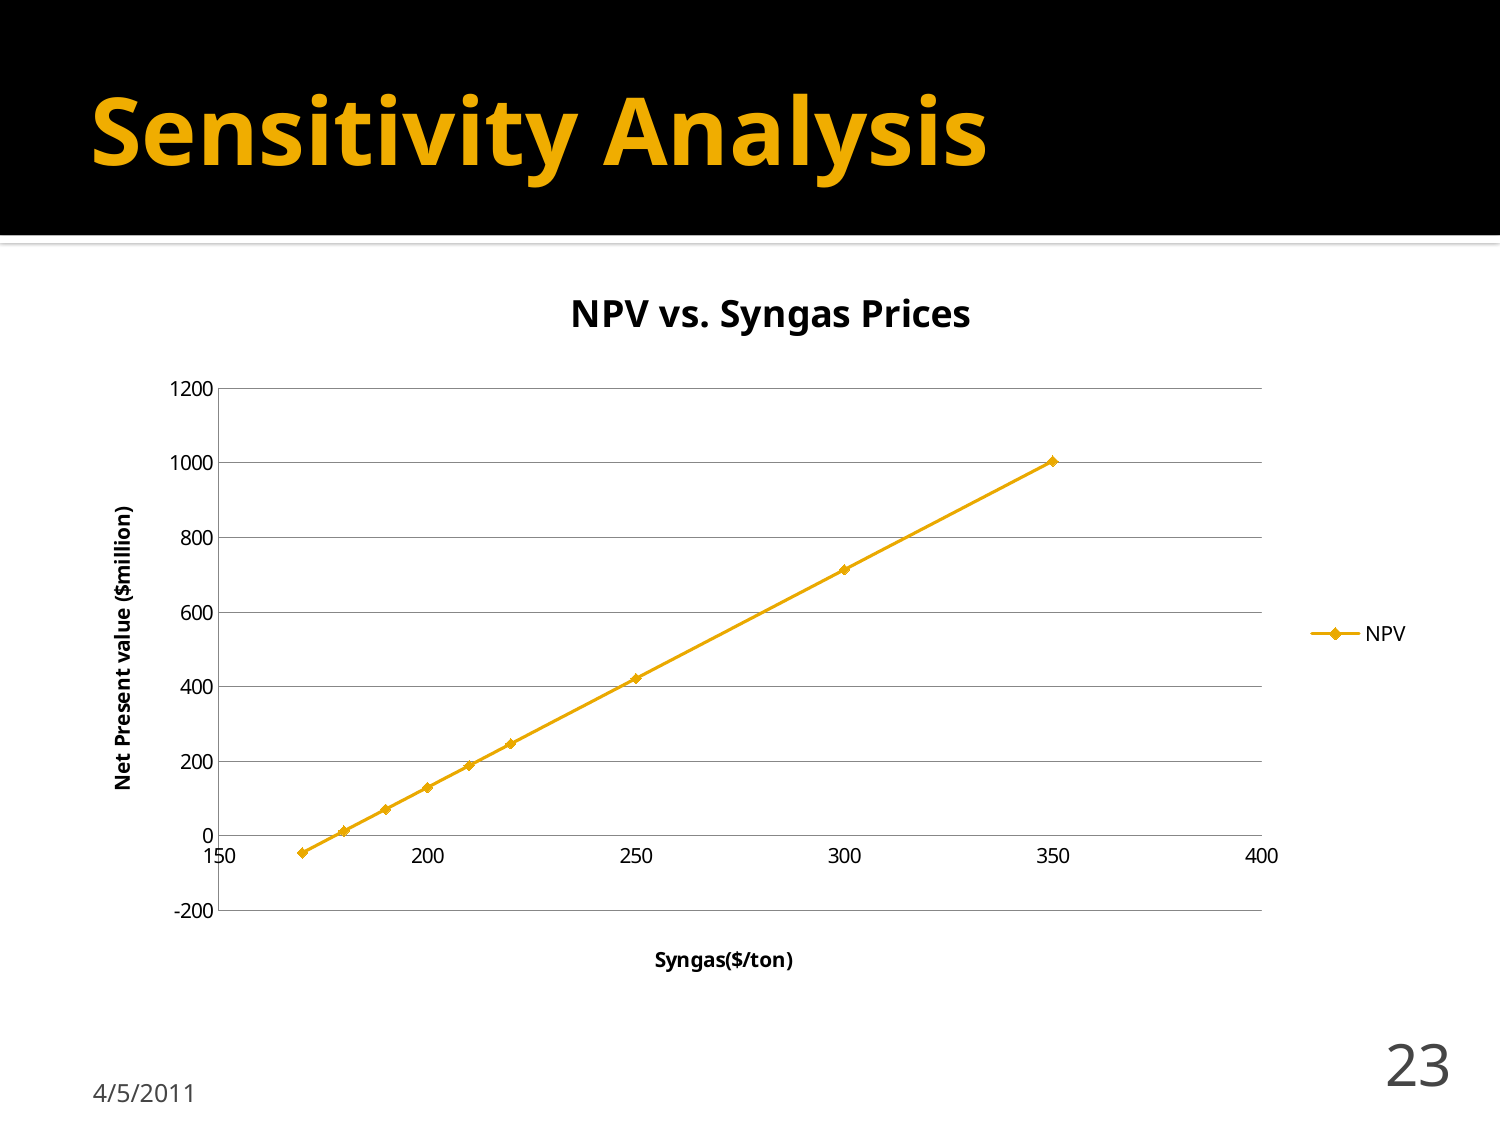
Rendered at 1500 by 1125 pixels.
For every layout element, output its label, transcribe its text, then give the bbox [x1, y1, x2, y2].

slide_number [75, 1062, 425, 1108]
chart [74, 262, 1425, 1005]
title Sensitivity Analysis [75, 25, 1425, 231]
slide_number 23 [1345, 1062, 1467, 1108]
